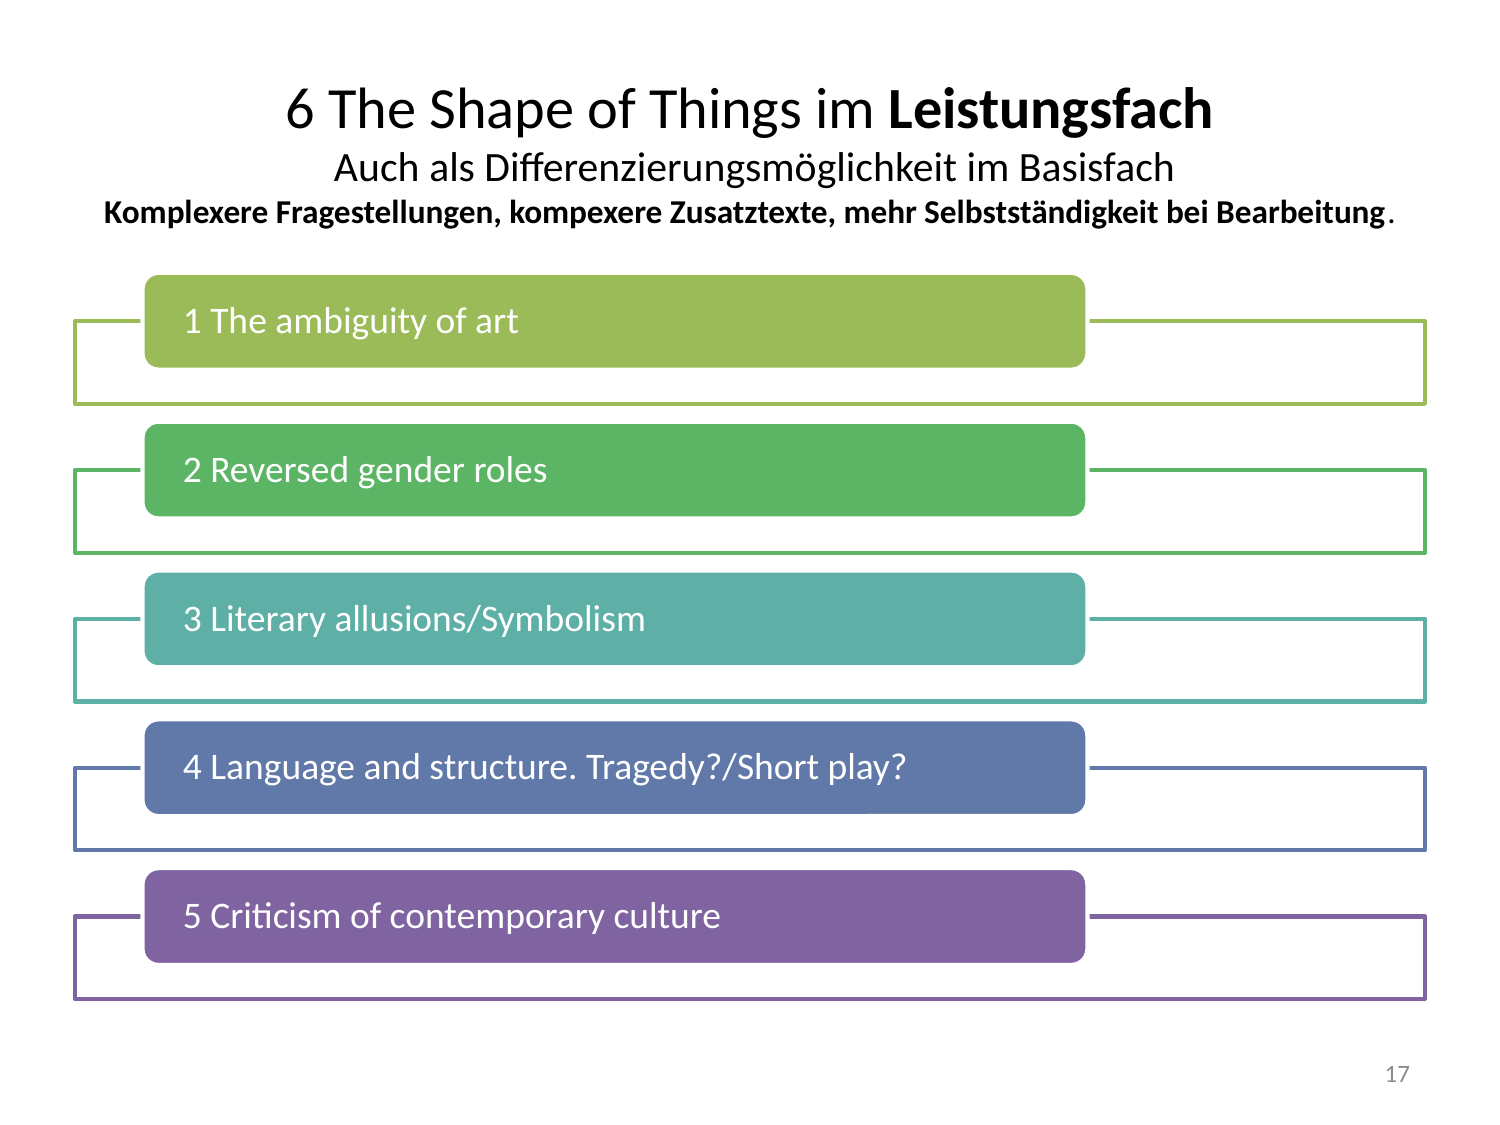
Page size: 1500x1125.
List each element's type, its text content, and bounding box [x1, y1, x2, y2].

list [74, 266, 1426, 1006]
title 6 The Shape of Things im Leistungsfach Auch als Differenzierungsmöglichkeit im Basisfach Komplexere Fragestellungen, kompexere Zusatztexte, mehr Selbstständigkeit bei Bearbeitung. [75, 45, 1425, 256]
slide_number 17 [1074, 1042, 1425, 1103]
